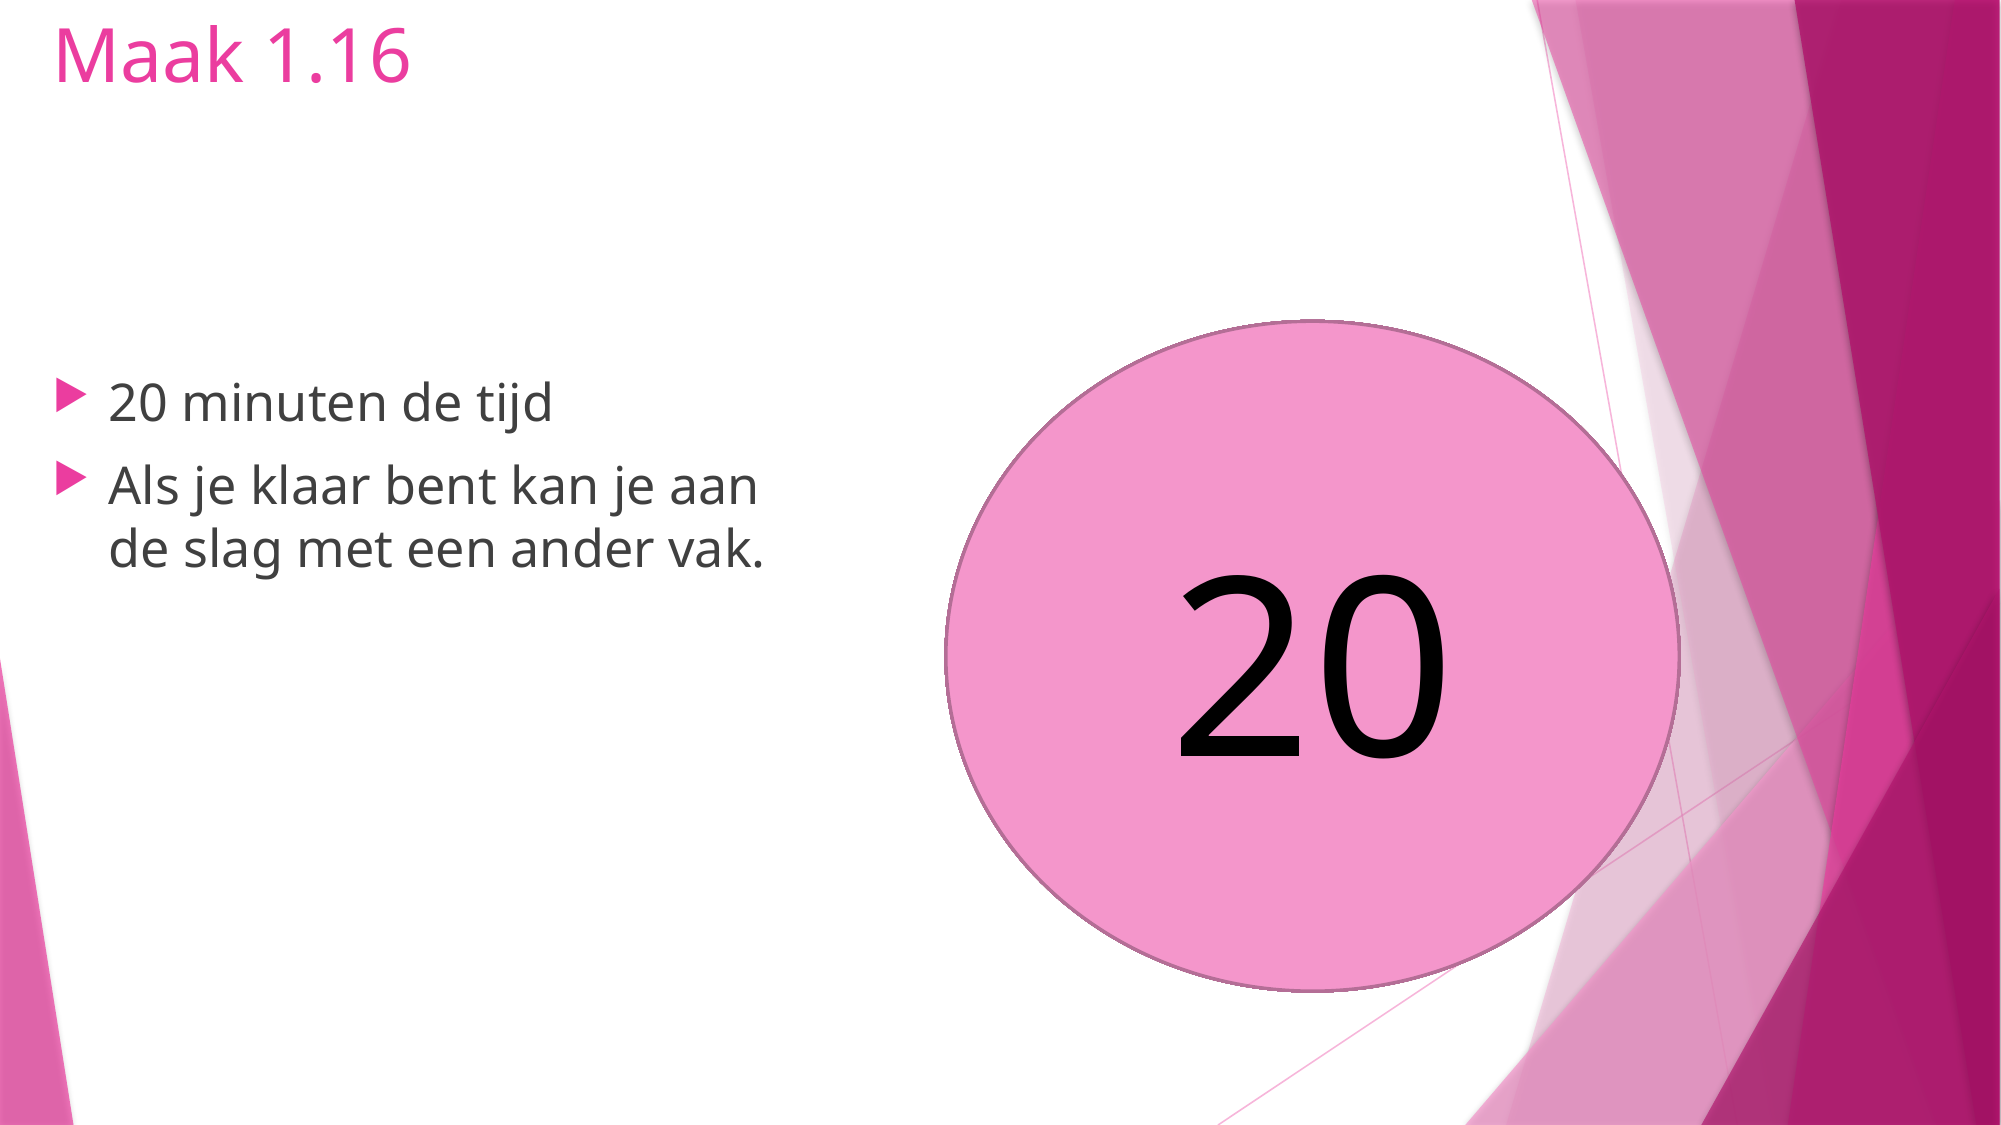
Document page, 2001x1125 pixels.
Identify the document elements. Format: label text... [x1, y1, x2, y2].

list 20 minuten de tijd Als je klaar bent kan je aan de slag met een ander vak. [37, 278, 818, 1013]
text_box 20 [944, 319, 1681, 993]
title Maak 1.16 [37, 0, 1494, 260]
